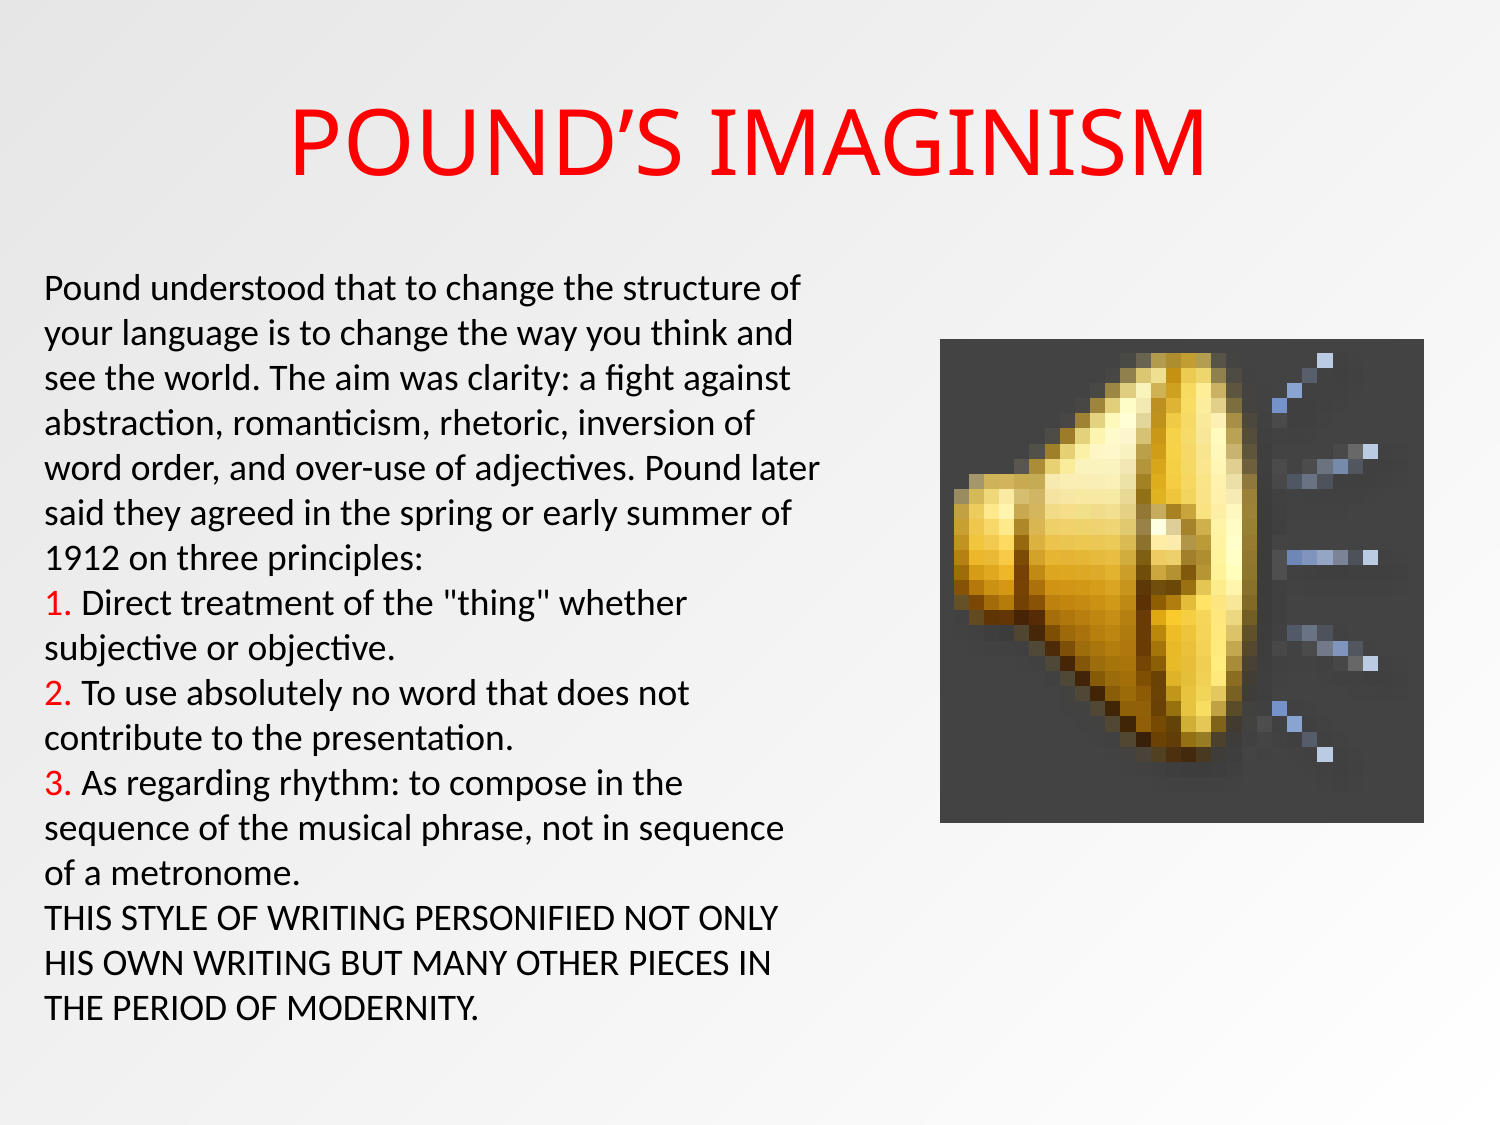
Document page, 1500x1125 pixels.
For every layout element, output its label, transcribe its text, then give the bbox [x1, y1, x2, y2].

title POUND’S IMAGINISM [74, 44, 1426, 233]
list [938, 337, 1425, 824]
text_box Pound understood that to change the structure of your language is to change the way you think and see the world. The aim was clarity: a fight against abstraction, romanticism, rhetoric, inversion of word order, and over-use of adjectives. Pound later said they agreed in the spring or early summer of 1912 on three principles: 1. Direct treatment of the "thing" whether subjective or objective. 2. To use absolutely no word that does not contribute to the presentation. 3. As regarding rhythm: to compose in the sequence of the musical phrase, not in sequence of a metronome. THIS STYLE OF WRITING PERSONIFIED NOT ONLY HIS OWN WRITING BUT MANY OTHER PIECES IN THE PERIOD OF MODERNITY. [29, 255, 839, 1036]
